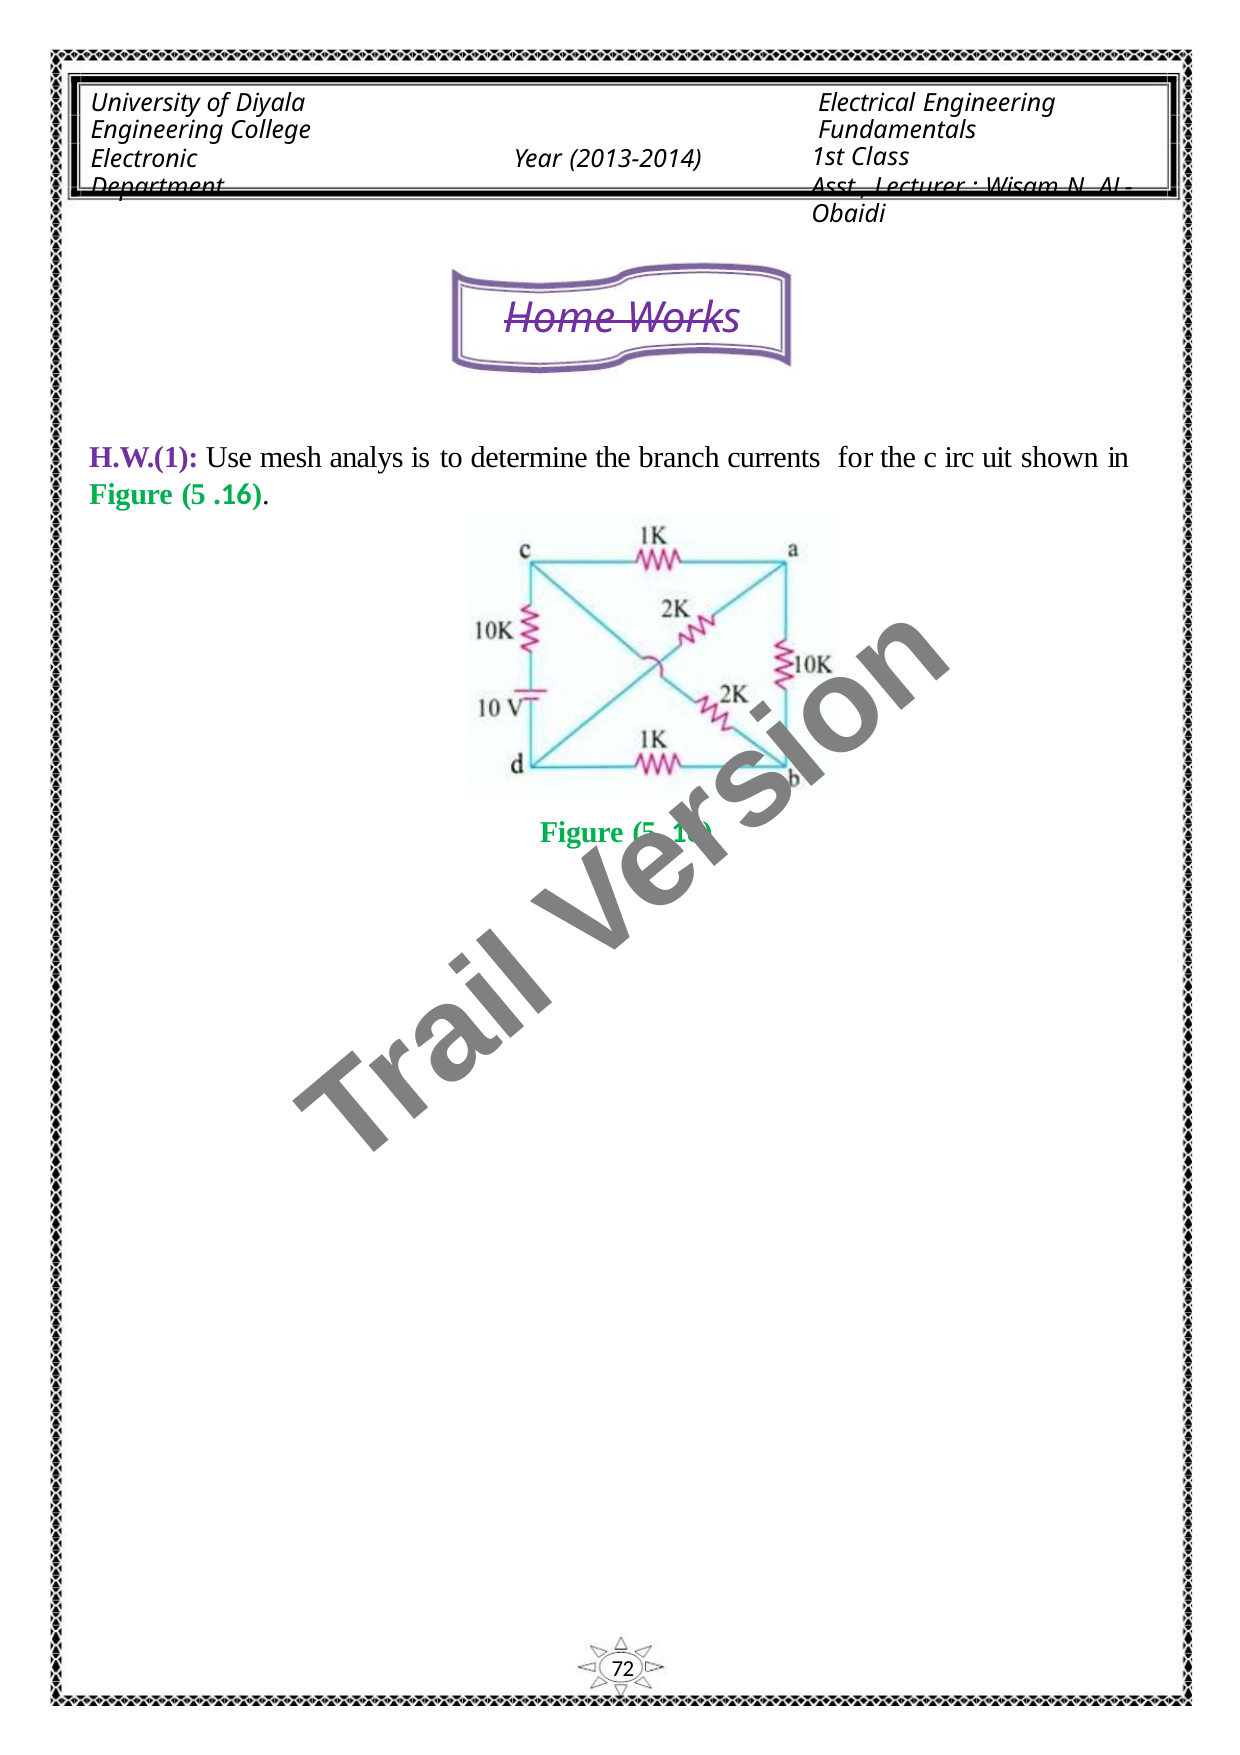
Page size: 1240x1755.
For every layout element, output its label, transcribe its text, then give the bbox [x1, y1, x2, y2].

text_box Year (2013-2014) [513, 145, 705, 173]
text_box University of Diyala Engineering College Electronic Department [90, 89, 332, 201]
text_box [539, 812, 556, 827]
text_box Trail Version [246, 543, 993, 1211]
text_box Electrical Engineering Fundamentals 1st Class Asst., Lecturer : Wisam N. AL-Obaidi [811, 89, 1204, 228]
text_box [50, 49, 1193, 1706]
text_box 72 [611, 1652, 670, 1681]
text_box Home Works [503, 287, 803, 342]
text_box H.W.(1): Use mesh analys is to determine the branch currents for the c irc uit shown in Figure (5 .16). [89, 440, 1240, 511]
